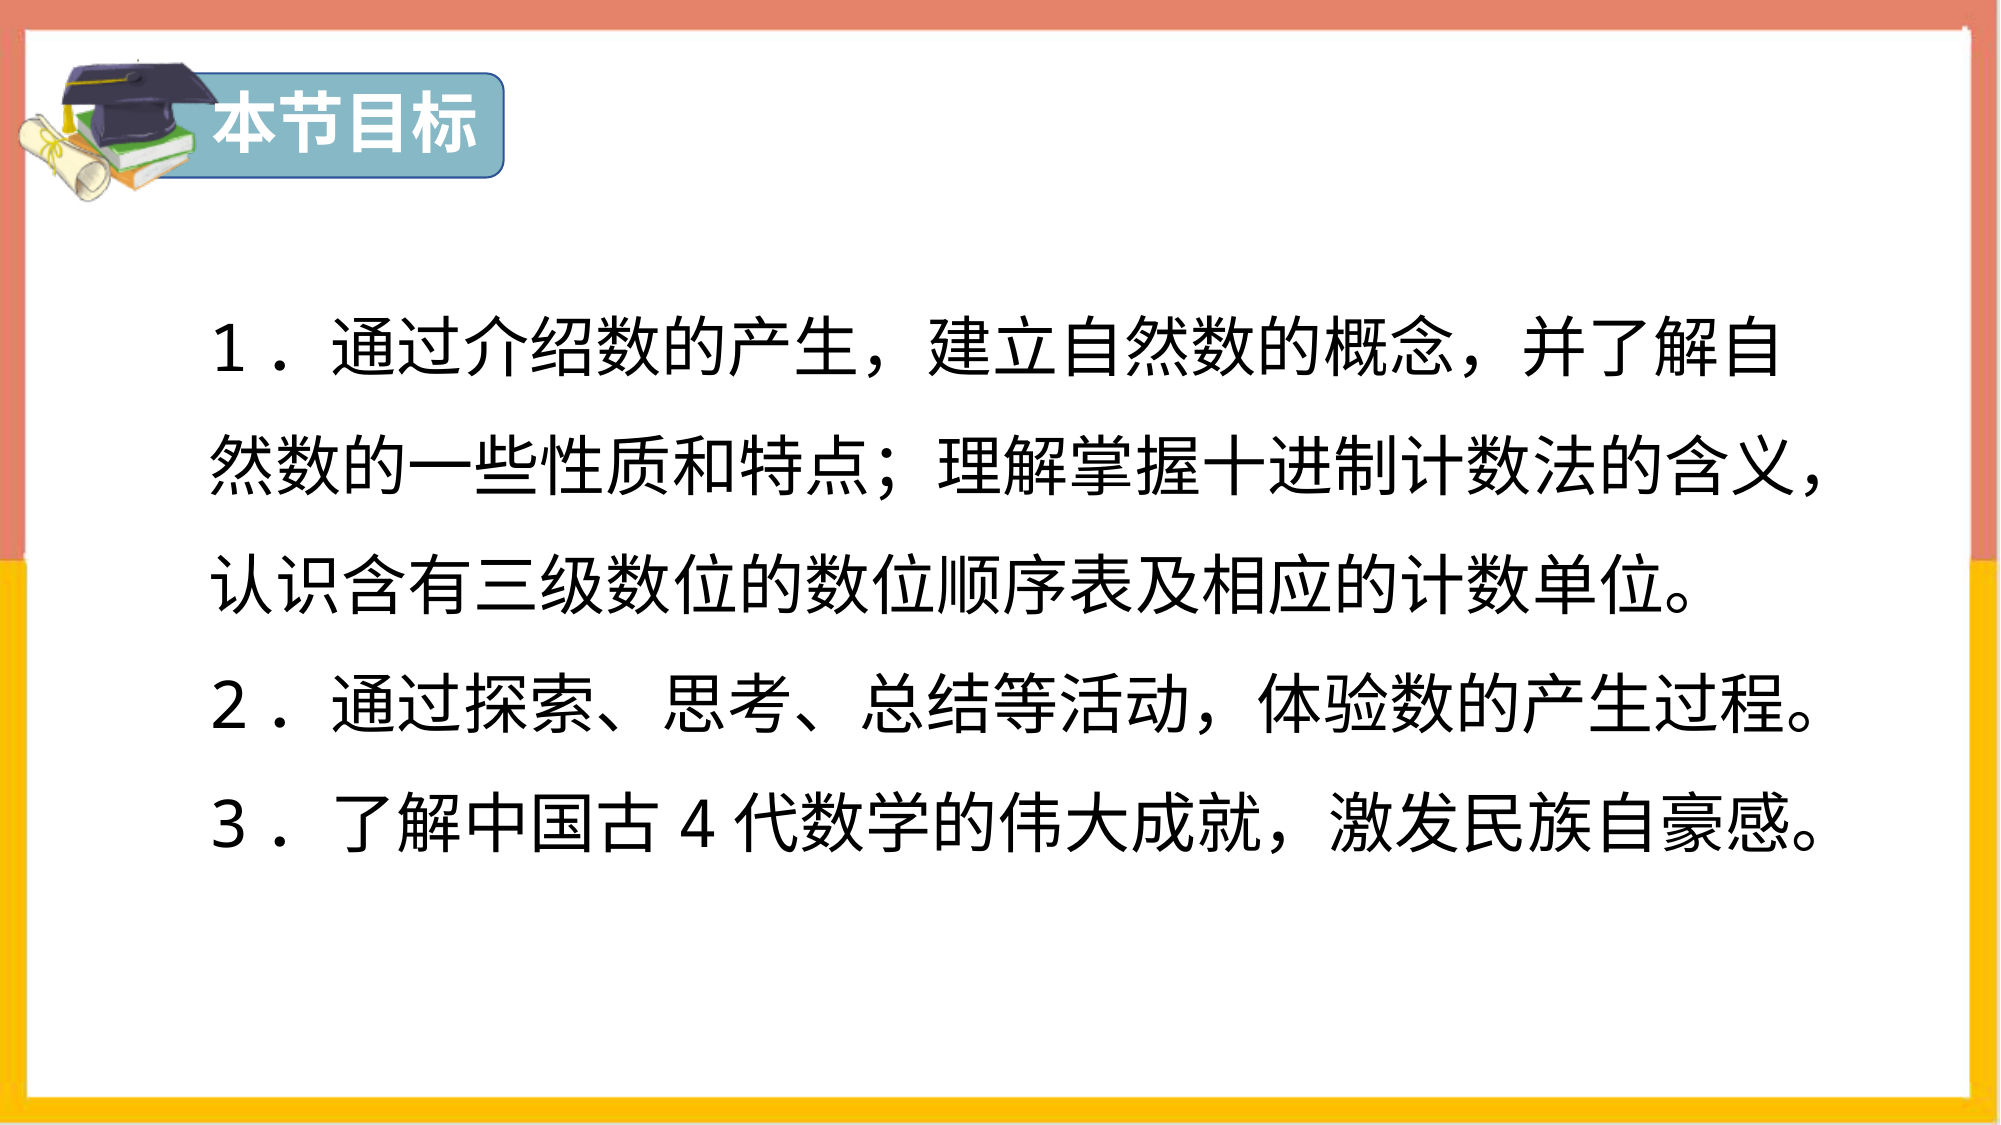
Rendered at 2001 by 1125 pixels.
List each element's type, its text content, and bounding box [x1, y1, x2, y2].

picture [0, 0, 2001, 1125]
text_box 1．通过介绍数的产生，建立自然数的概念，并了解自然数的一些性质和特点；理解掌握十进制计数法的含义，认识含有三级数位的数位顺序表及相应的计数单位。 2．通过探索、思考、总结等活动，体验数的产生过程。 3．了解中国古4代数学的伟大成就，激发民族自豪感。 [194, 258, 1867, 869]
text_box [0, 3, 504, 243]
